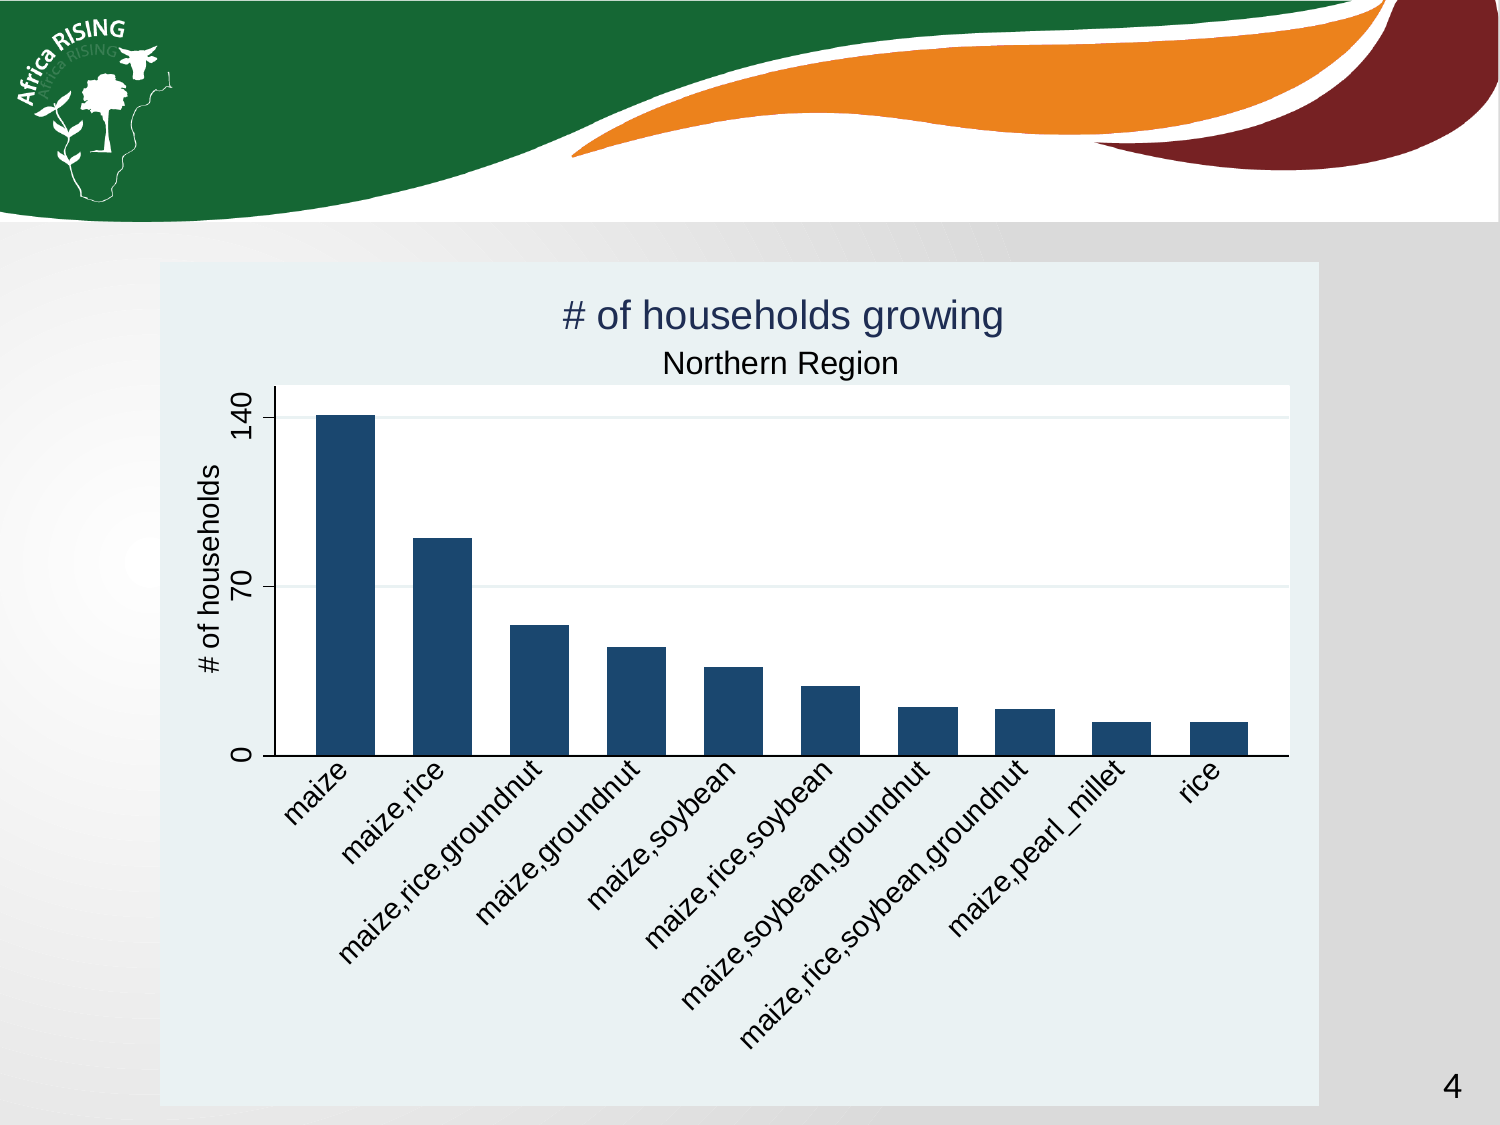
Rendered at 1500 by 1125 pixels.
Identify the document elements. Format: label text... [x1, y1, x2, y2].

picture [0, 0, 1499, 222]
slide_number 4 [1424, 1049, 1500, 1116]
picture [149, 251, 1330, 1116]
